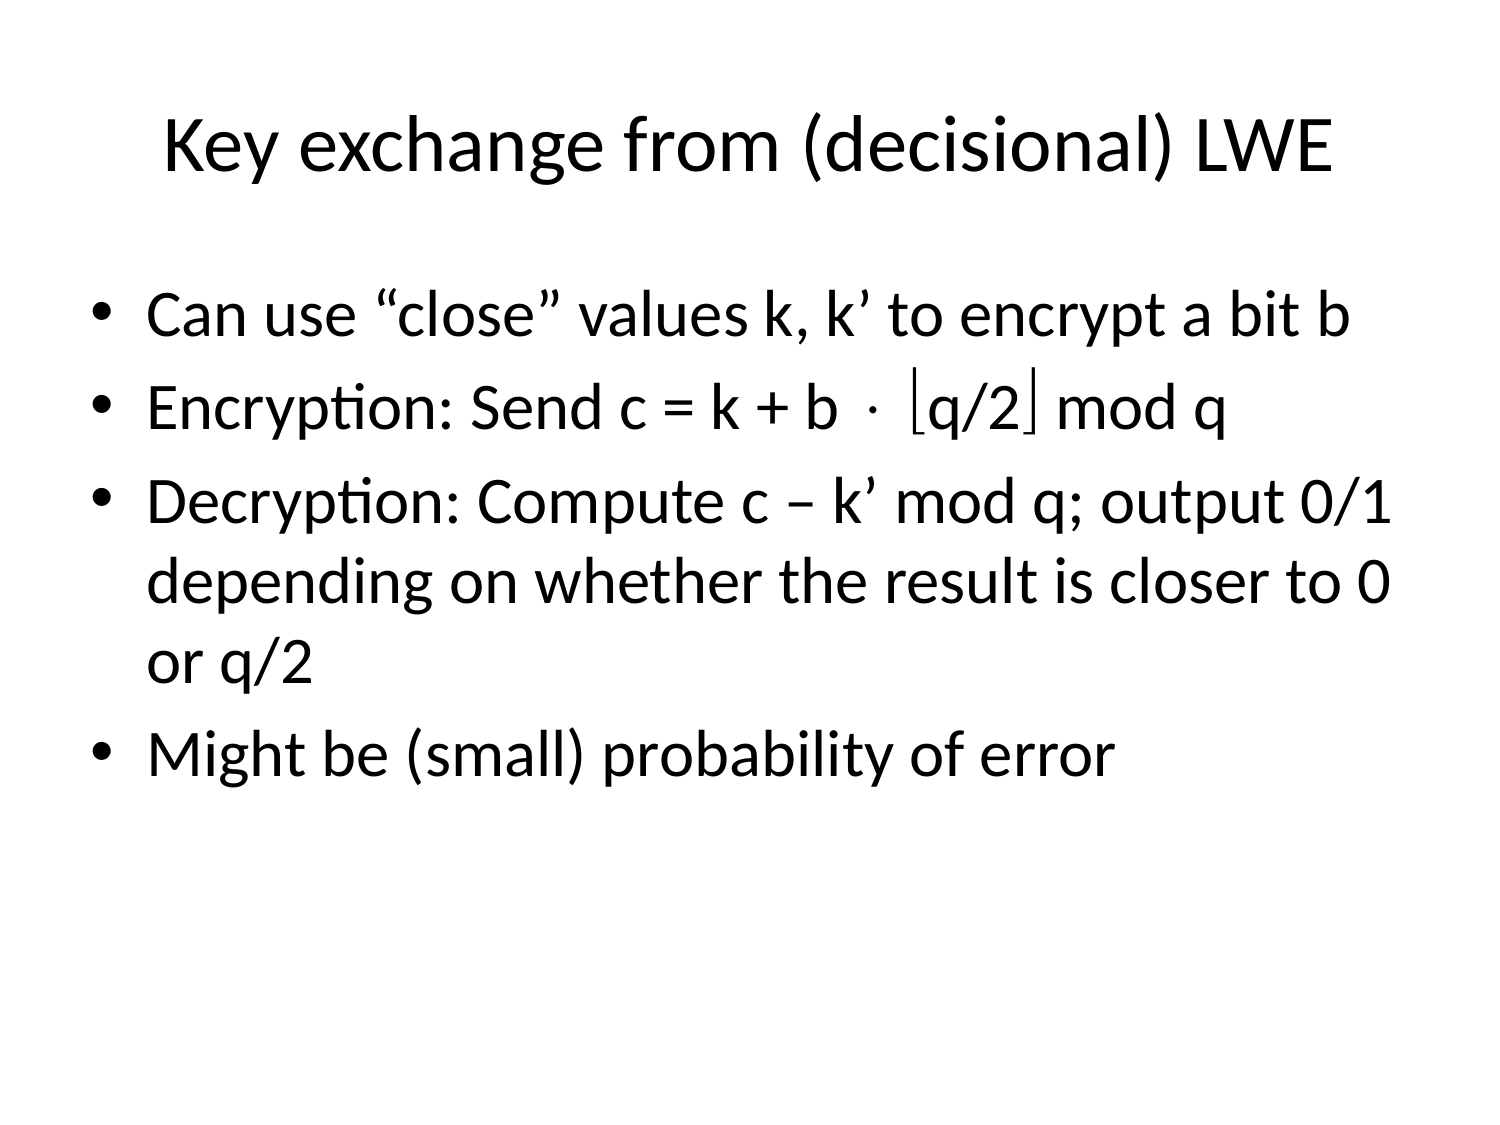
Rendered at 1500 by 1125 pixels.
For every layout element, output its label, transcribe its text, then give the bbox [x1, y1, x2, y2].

list Can use “close” values k, k’ to encrypt a bit b Encryption: Send c = k + b  q/2 mod q Decryption: Compute c – k’ mod q; output 0/1 depending on whether the result is closer to 0 or q/2 Might be (small) probability of error [75, 262, 1425, 1005]
title Key exchange from (decisional) LWE [75, 45, 1425, 233]
